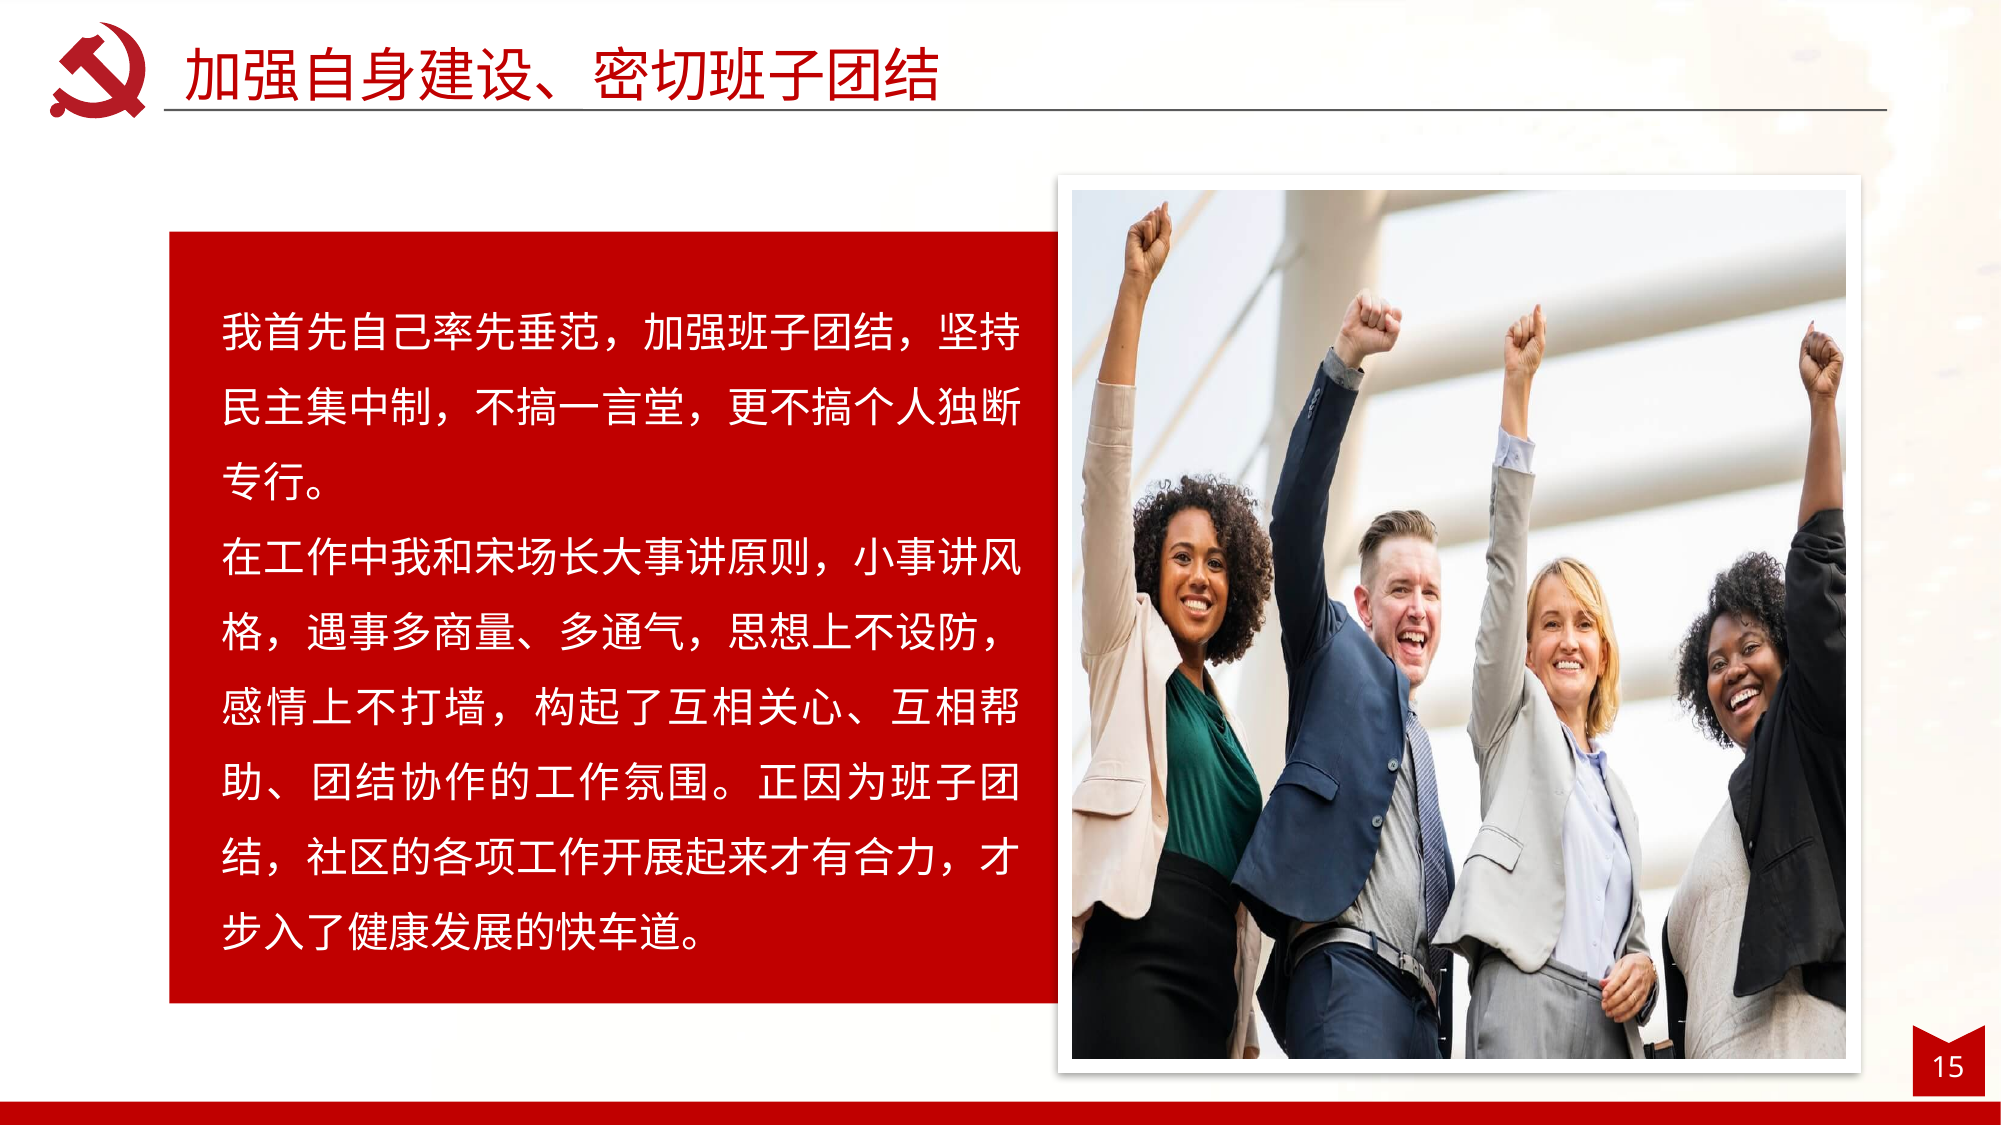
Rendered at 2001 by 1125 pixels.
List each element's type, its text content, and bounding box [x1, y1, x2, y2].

text_box [49, 22, 146, 119]
text_box 加强自身建设、密切班子团结 [169, 111, 1573, 116]
text_box 我首先自己率先垂范，加强班子团结，坚持民主集中制，不搞一言堂，更不搞个人独断专行。 在工作中我和宋场长大事讲原则，小事讲风格，遇事多商量、多通气，思想上不设防，感情上不打墙，构起了互相关心、互相帮助、团结协作的工作氛围。正因为班子团结，社区的各项工作开展起来才有合力，才步入了健康发展的快车道。 [207, 273, 1037, 964]
picture [0, 0, 2001, 1101]
text_box 加强自身建设、密切班子团结 [169, 29, 1573, 110]
text_box [169, 231, 1052, 1004]
